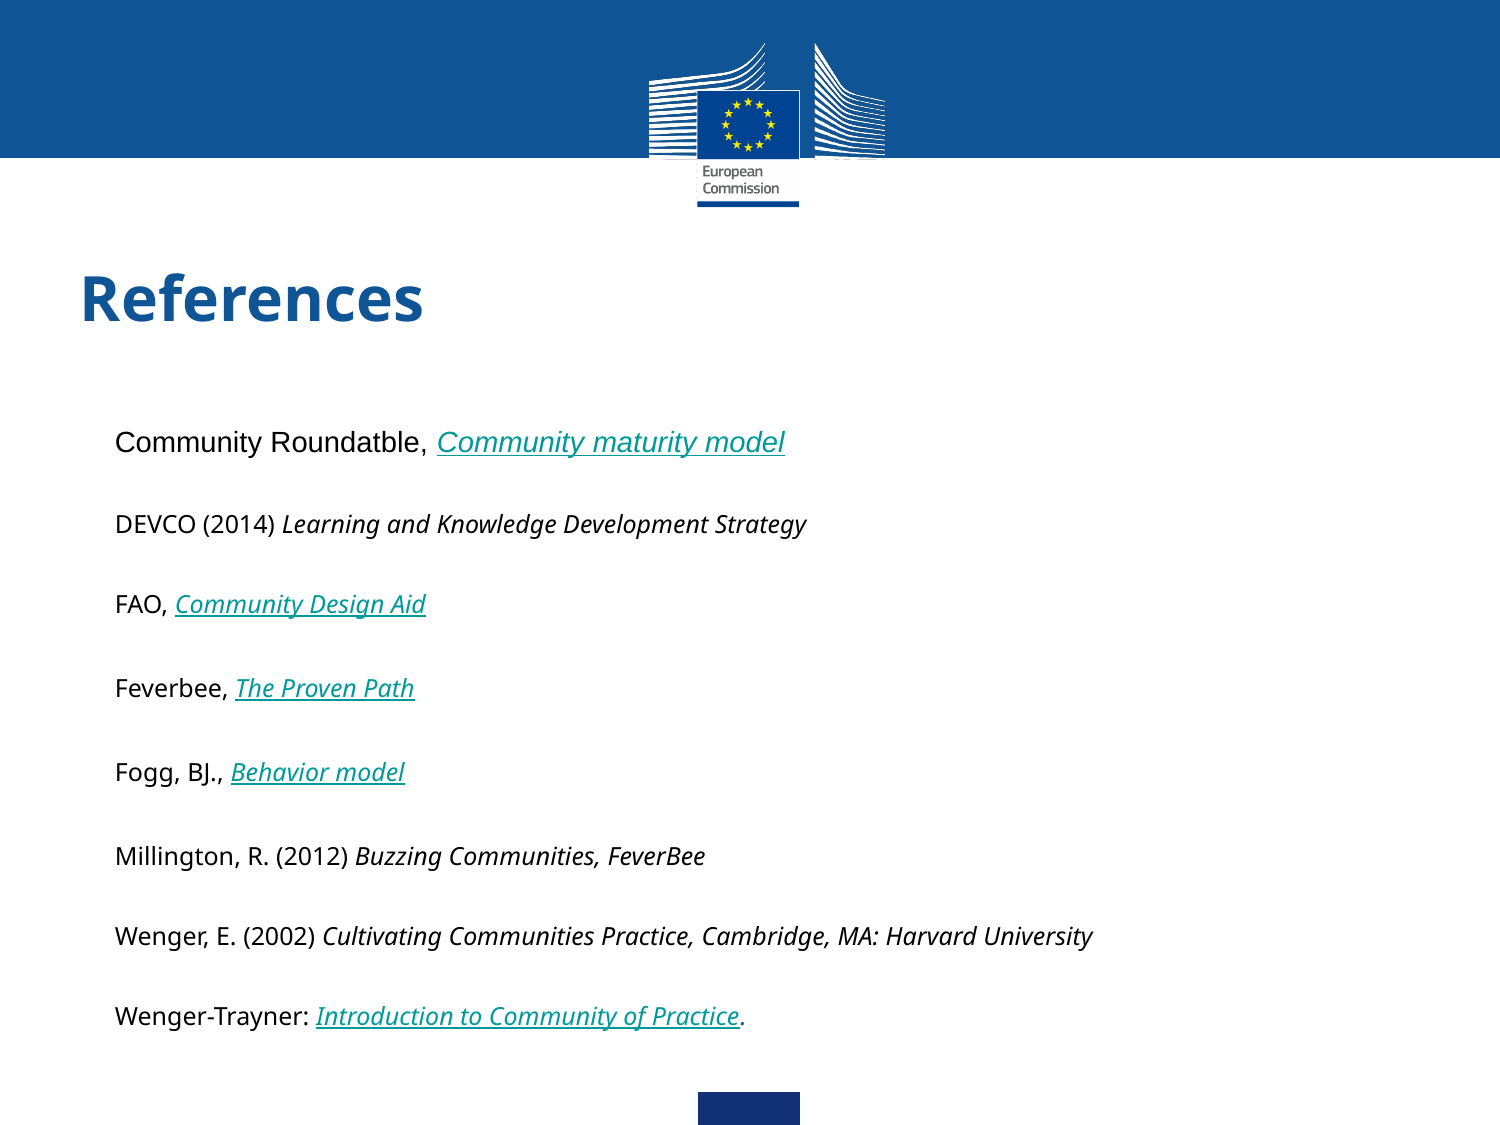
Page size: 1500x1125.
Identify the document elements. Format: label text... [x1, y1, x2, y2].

picture [649, 42, 885, 208]
list Community Roundatble, Community maturity model DEVCO (2014) Learning and Knowledge Development Strategy FAO, Community Design Aid Feverbee, The Proven Path Fogg, BJ., Behavior model Millington, R. (2012) Buzzing Communities, FeverBee Wenger, E. (2002) Cultivating Communities Practice, Cambridge, MA: Harvard University Wenger-Trayner: Introduction to Community of Practice. [75, 408, 1425, 988]
title References [64, 219, 1415, 374]
